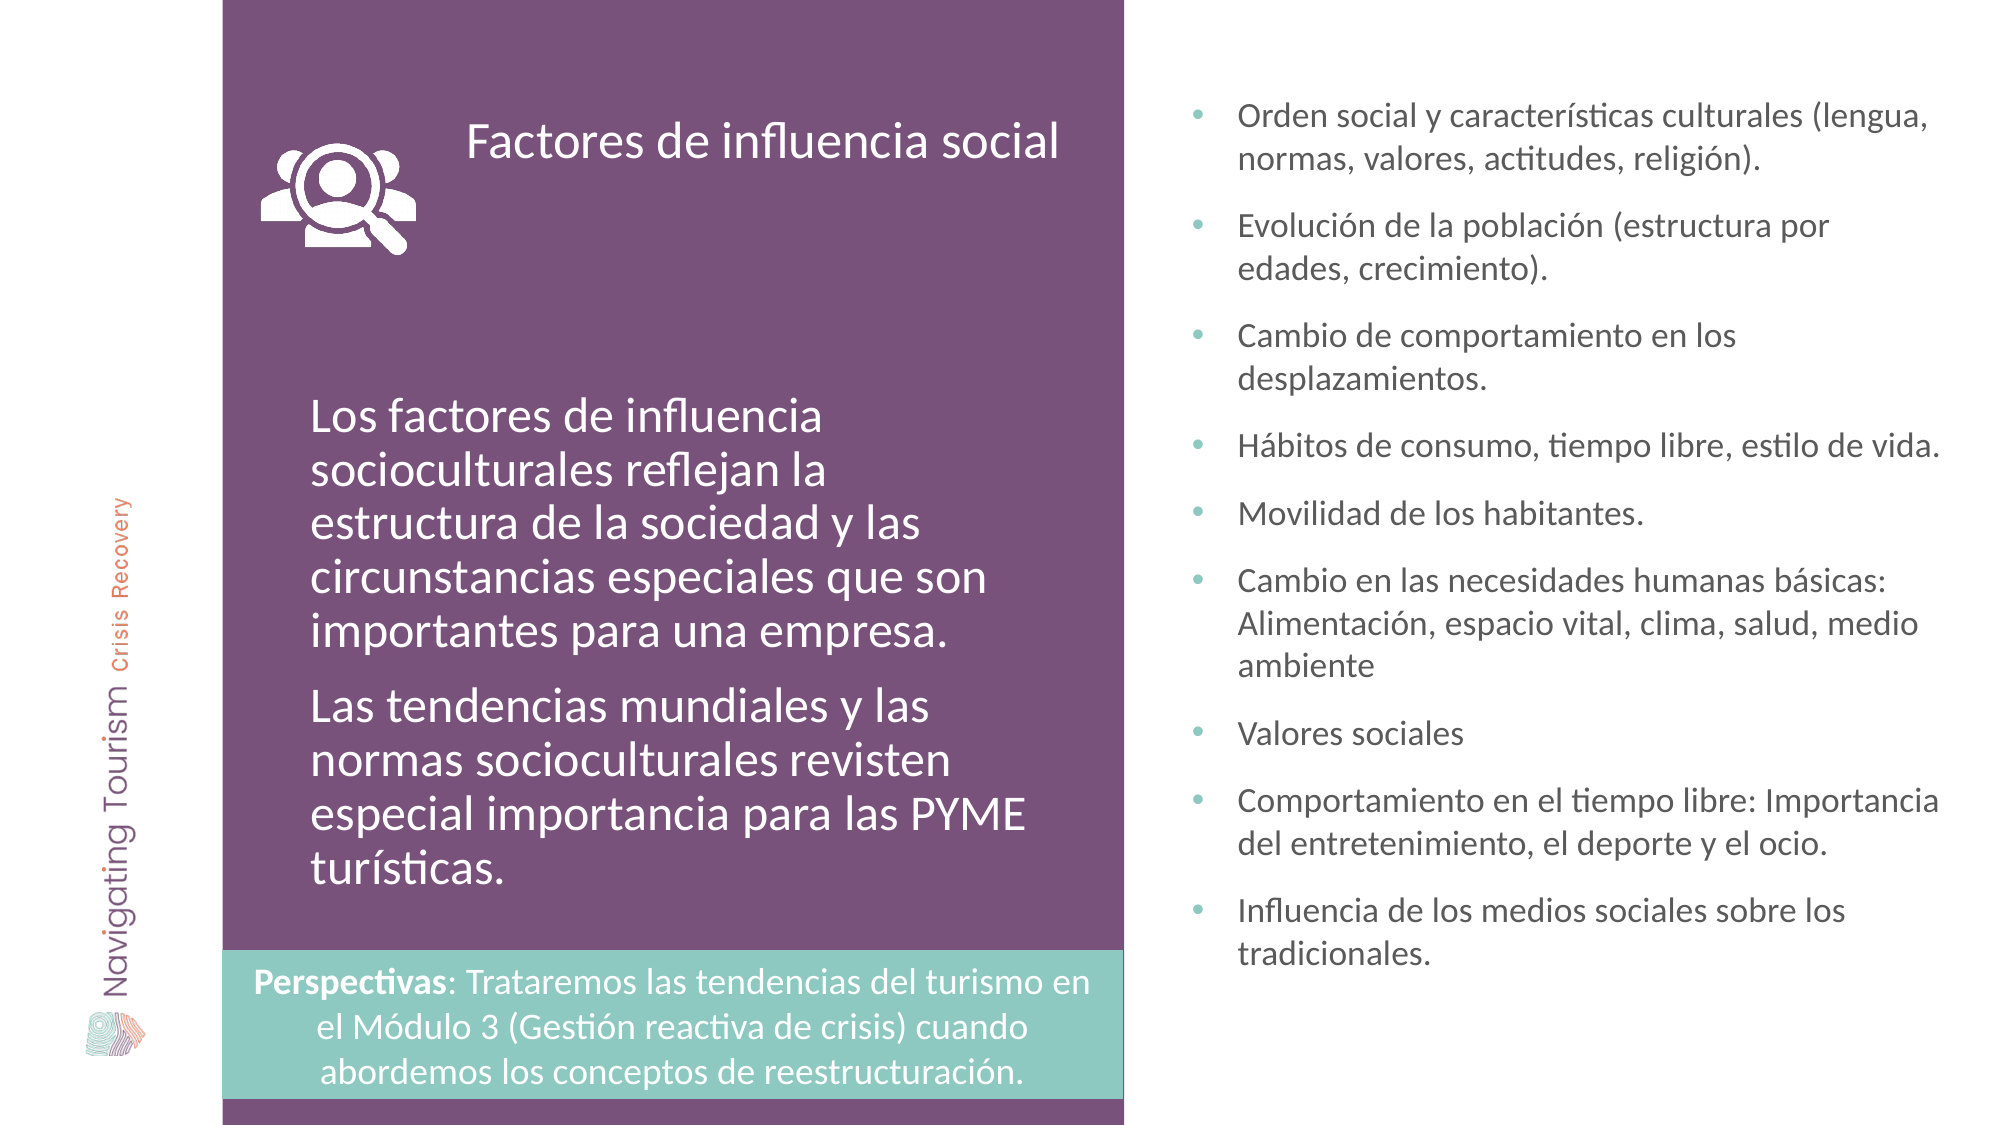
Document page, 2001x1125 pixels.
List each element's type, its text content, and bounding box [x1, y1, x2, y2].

list Factores de influencia social [451, 105, 1100, 201]
picture [248, 110, 427, 288]
picture [80, 1006, 148, 1055]
picture [87, 497, 142, 1004]
text_box Perspectivas: Trataremos las tendencias del turismo en el Módulo 3 (Gestión reactiva de crisis) cuando abordemos los conceptos de reestructuración. [222, 950, 1122, 1099]
text_box Orden social y características culturales (lengua, normas, valores, actitudes, religión). Evolución de la población (estructura por edades, crecimiento). Cambio de comportamiento en los desplazamientos. Hábitos de consumo, tiempo libre, estilo de vida. Movilidad de los habitantes. Cambio en las necesidades humanas básicas: Alimentación, espacio vital, clima, salud, medio ambiente Valores sociales Comportamiento en el tiempo libre: Importancia del entretenimiento, el deporte y el ocio. Influencia de los medios sociales sobre los tradicionales. [1175, 14, 1963, 980]
list Los factores de influencia socioculturales reflejan la estructura de la sociedad y las circunstancias especiales que son importantes para una empresa. Las tendencias mundiales y las normas socioculturales revisten especial importancia para las PYME turísticas. [295, 381, 1054, 950]
